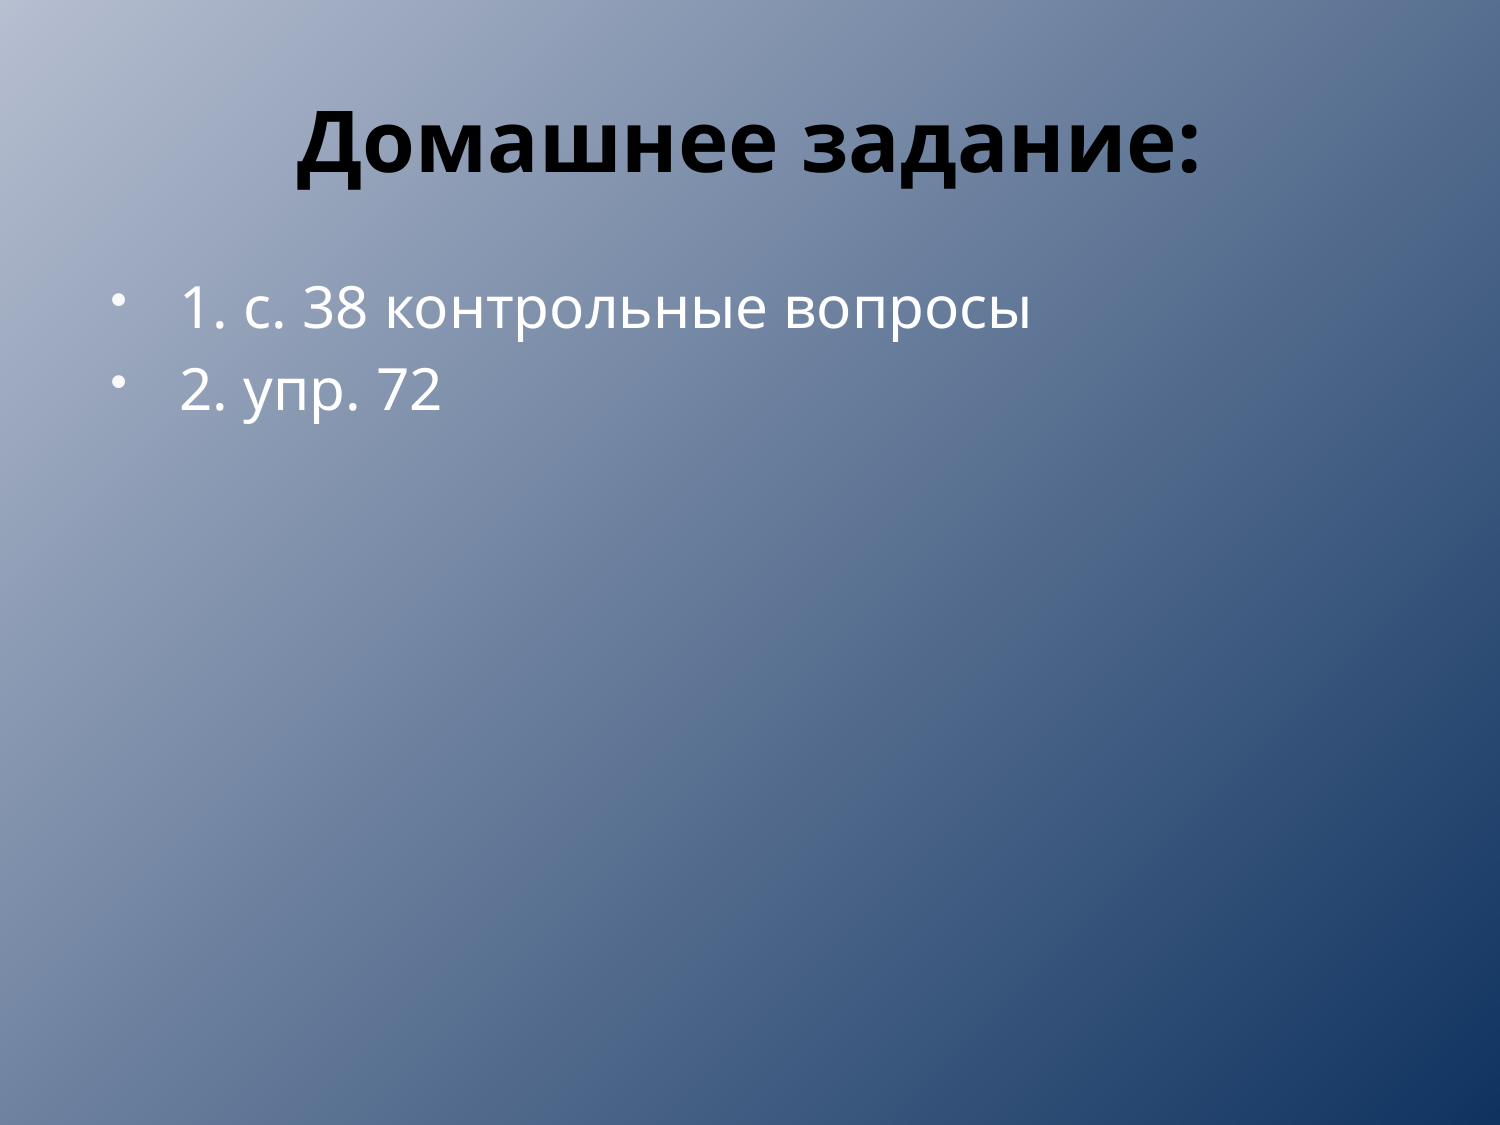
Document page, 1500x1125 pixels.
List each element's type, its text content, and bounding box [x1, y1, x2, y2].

title Домашнее задание: [75, 45, 1425, 233]
list 1. с. 38 контрольные вопросы 2. упр. 72 [75, 262, 1425, 1035]
